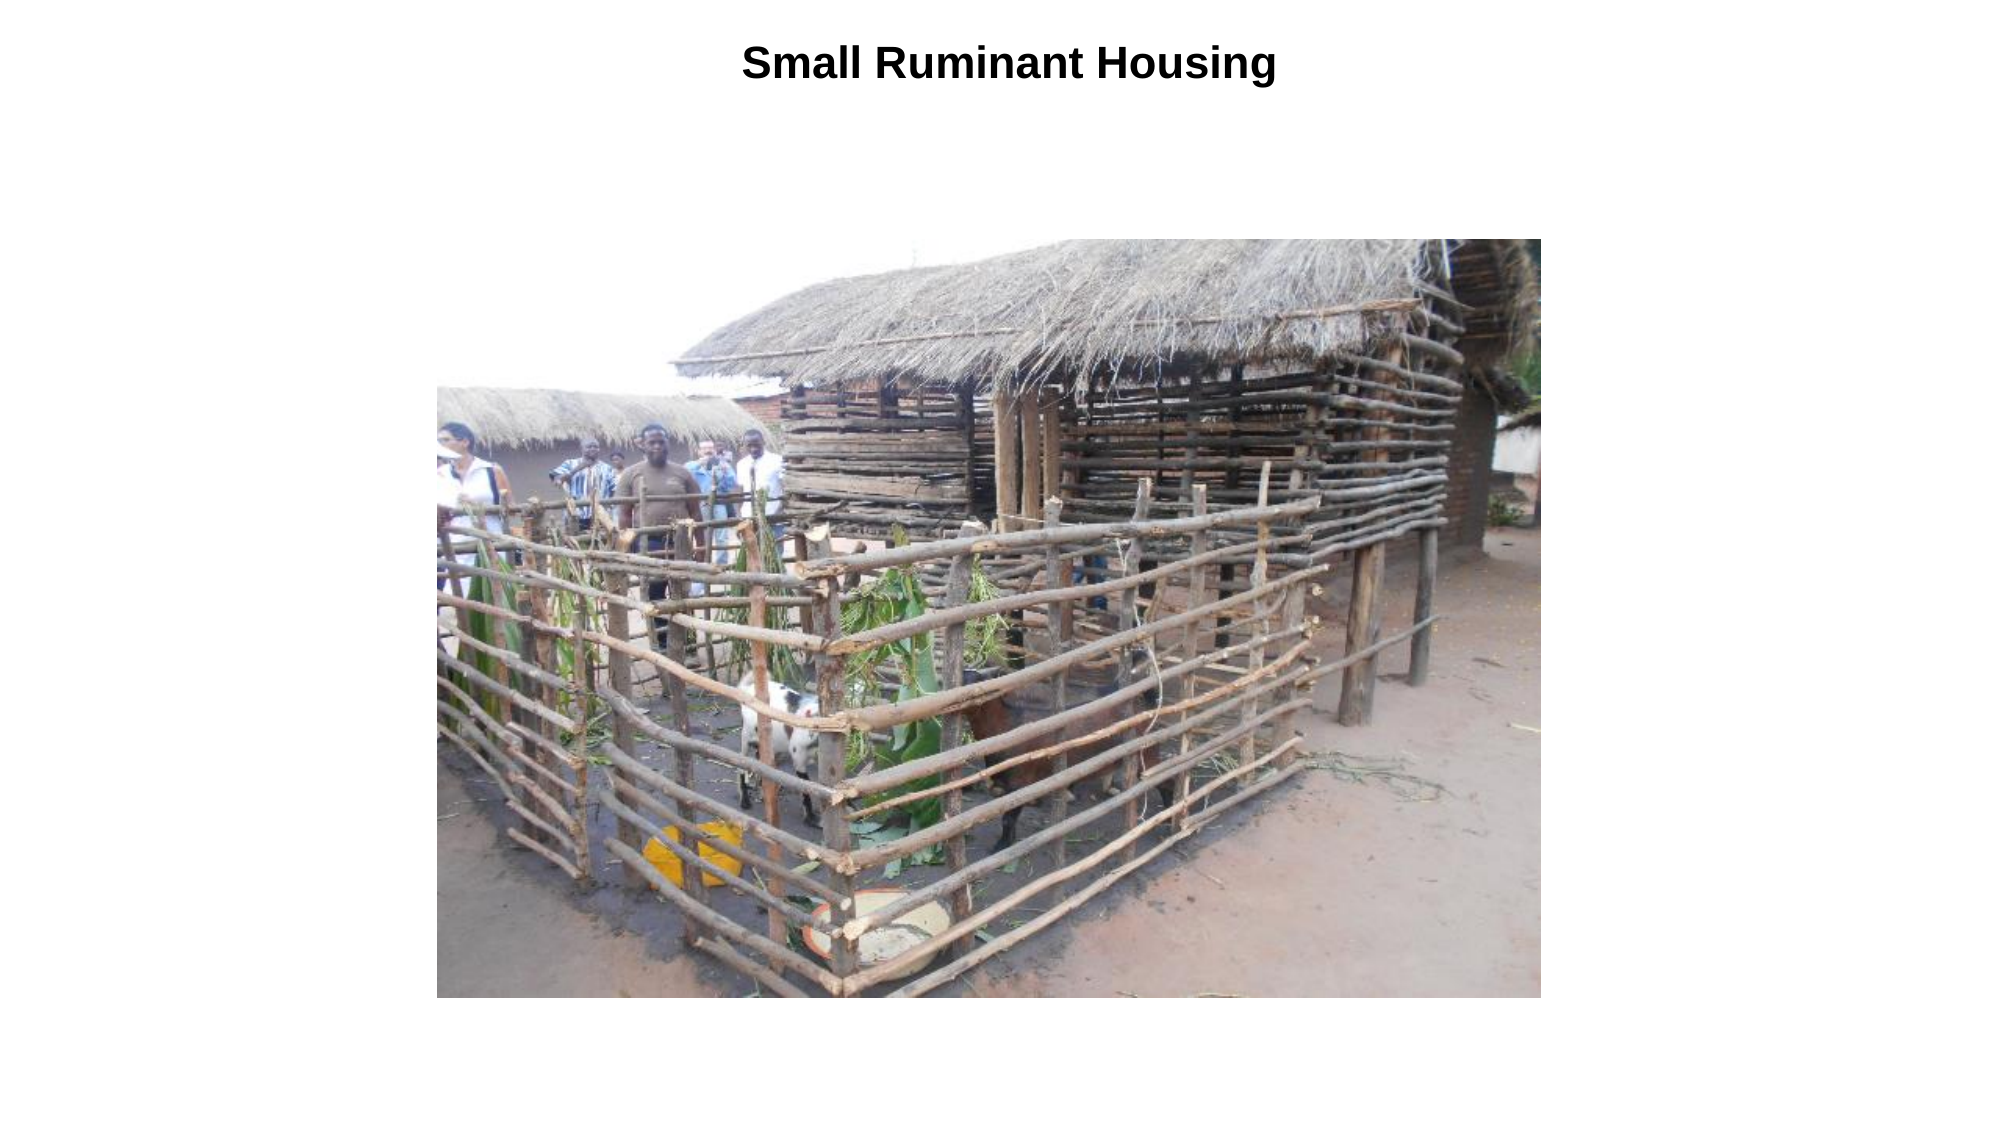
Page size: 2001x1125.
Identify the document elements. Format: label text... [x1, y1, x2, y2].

text_box Small Ruminant Housing [498, 33, 1509, 141]
picture [437, 239, 1541, 998]
